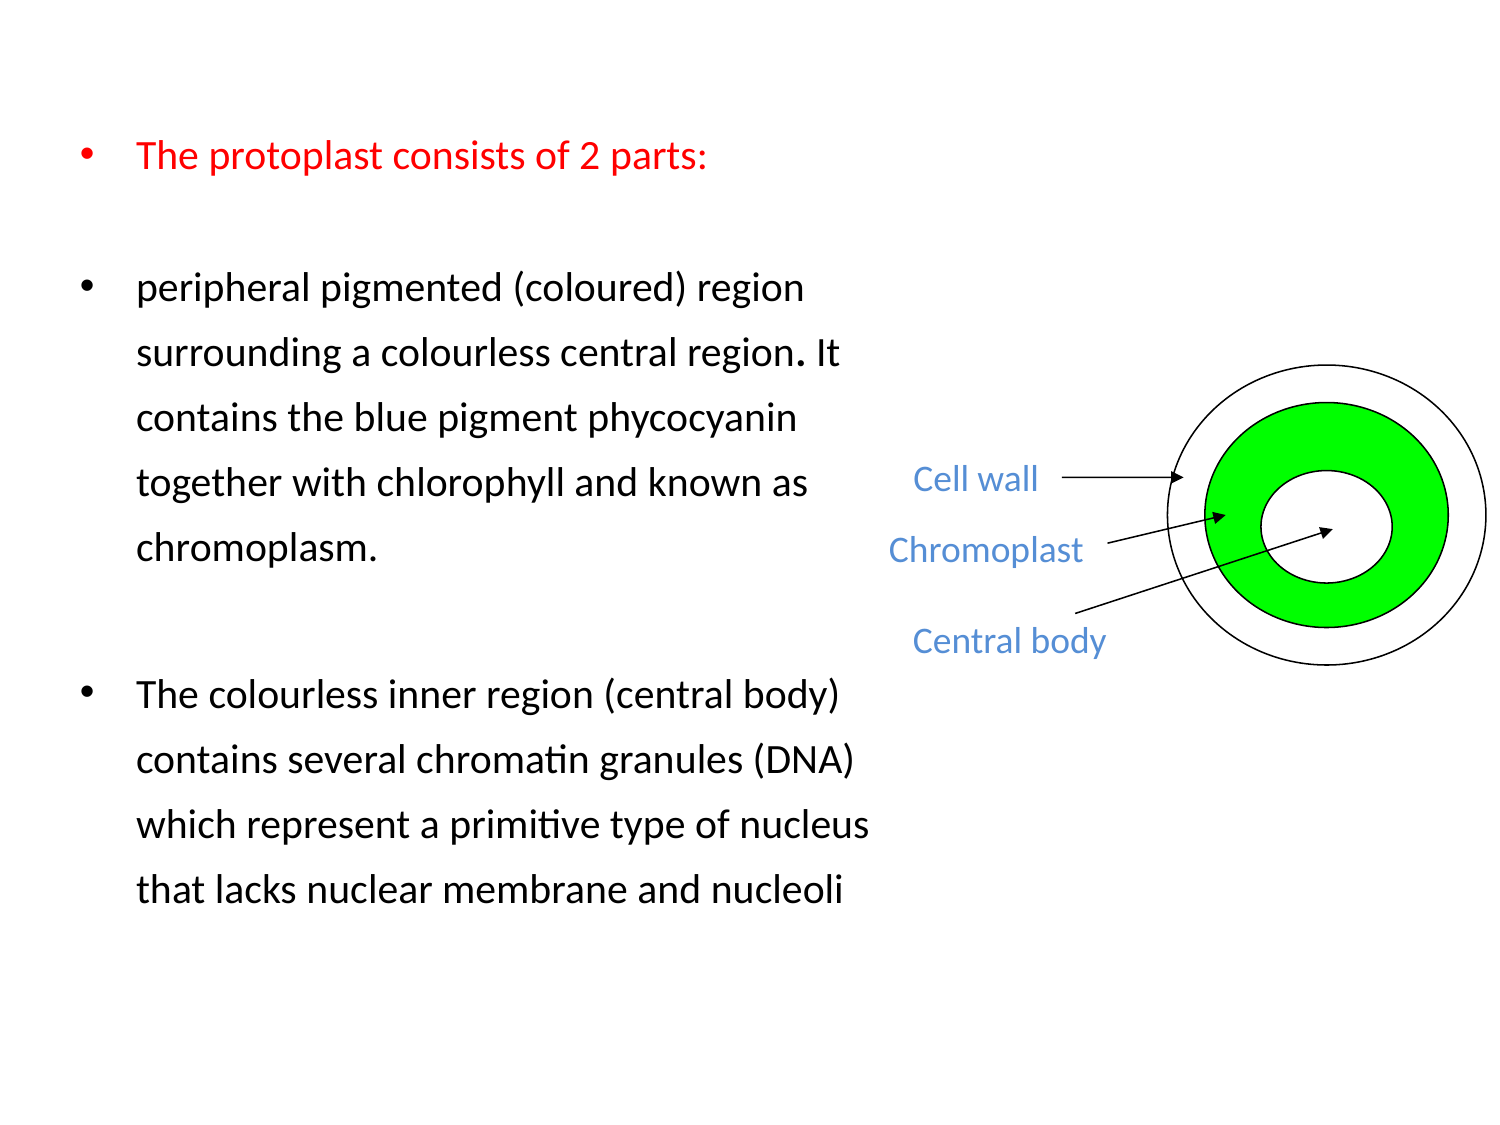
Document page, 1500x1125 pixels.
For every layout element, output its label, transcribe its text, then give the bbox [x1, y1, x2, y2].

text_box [863, 364, 1487, 670]
list The protoplast consists of 2 parts: peripheral pigmented (coloured) region surrounding a colourless central region. It contains the blue pigment phycocyanin together with chlorophyll and known as chromoplasm. The colourless inner region (central body) contains several chromatin granules (DNA) which represent a primitive type of nucleus that lacks nuclear membrane and nucleoli [64, 120, 964, 1047]
